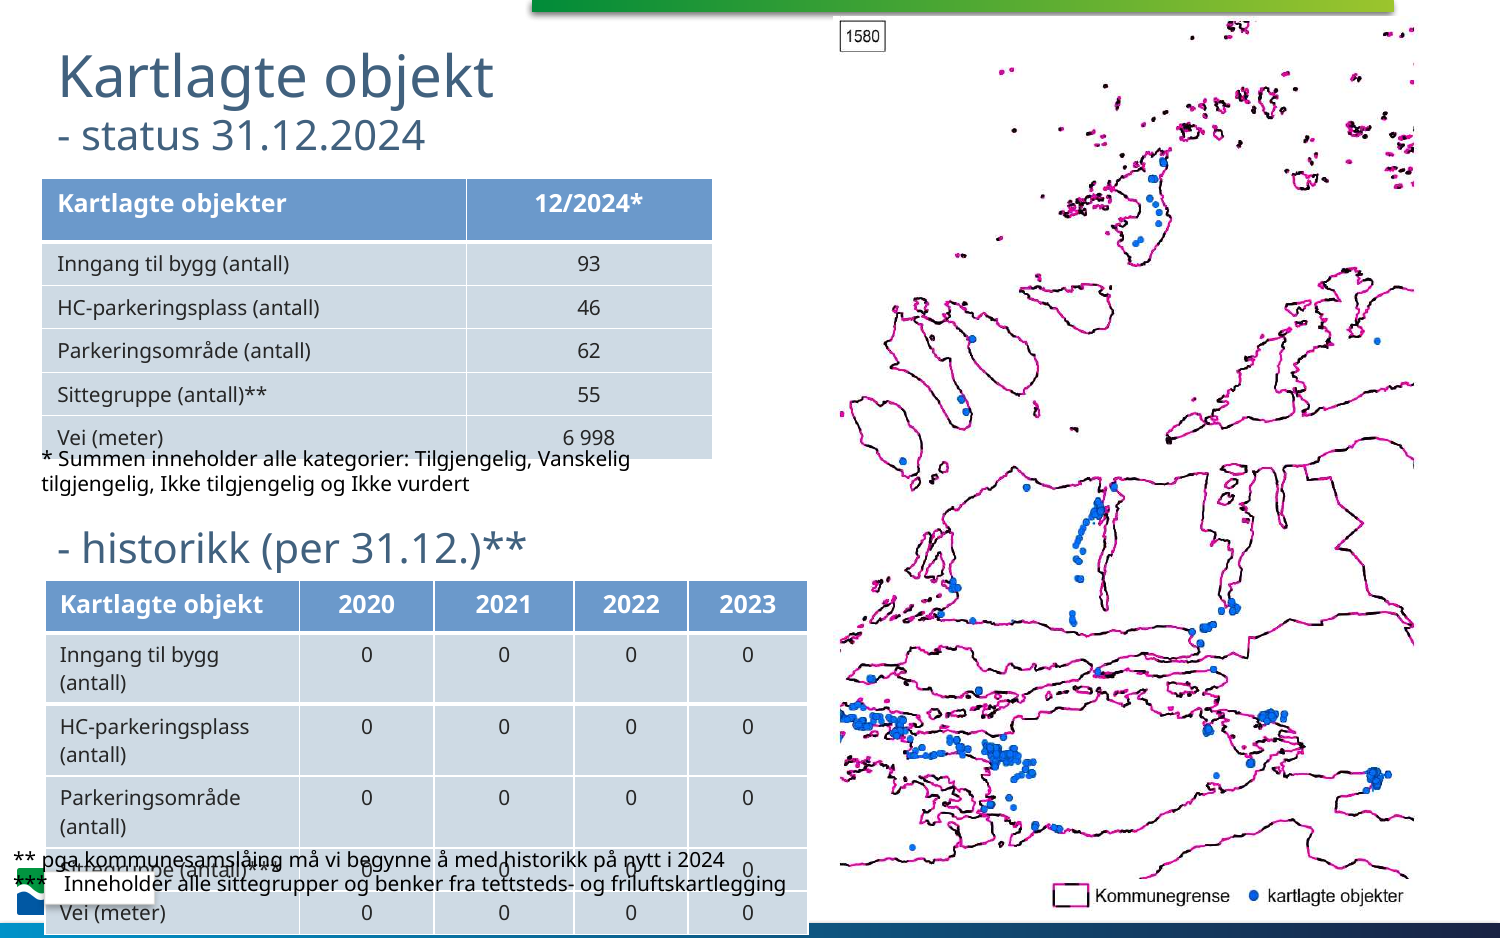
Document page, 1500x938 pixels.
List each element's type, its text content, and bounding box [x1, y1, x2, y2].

table_cell Sittegruppe (antall)** [42, 373, 466, 415]
table_cell Vei (meter) [46, 904, 299, 934]
table_cell 0 [689, 892, 807, 934]
table_cell 62 [467, 329, 712, 372]
table_cell 0 [575, 777, 687, 838]
table_cell 0 [689, 777, 807, 847]
table_cell 55 [467, 373, 712, 415]
table_cell 0 [435, 635, 573, 702]
table_header 2022 [575, 581, 687, 631]
text_box - historikk (per 31.12.)** [42, 496, 828, 580]
table_cell 93 [467, 244, 712, 285]
text_box ** pga kommunesamslåing må vi begynne å med historikk på nytt i 2024 *** Inneholder alle sittegrupper og benker fra tettsteds- og friluftskartlegging [0, 838, 802, 904]
table_cell 46 [467, 286, 712, 328]
table_cell 0 [689, 635, 807, 702]
table_cell 6 998 [467, 416, 712, 459]
table_cell HC-parkeringsplass (antall) [46, 706, 299, 775]
table_cell 0 [300, 635, 433, 702]
table_cell 0 [575, 904, 687, 934]
table_cell Inngang til bygg (antall) [46, 635, 299, 702]
table_header 2020 [300, 581, 433, 631]
table_cell Vei (meter) [42, 416, 466, 438]
picture [833, 16, 1419, 913]
table_cell 0 [435, 777, 573, 838]
table_cell HC-parkeringsplass (antall) [42, 286, 466, 328]
table_header 2021 [435, 581, 573, 631]
text_box Kartlagte objekt - status 31.12.2024 [42, 24, 828, 167]
text_box * Summen inneholder alle kategorier: Tilgjengelig, Vanskelig tilgjengelig, Ikke tilgjengelig og Ikke vurdert [26, 438, 711, 504]
table_cell 0 [802, 849, 807, 890]
table_cell 0 [300, 904, 433, 934]
table_cell 0 [435, 904, 573, 934]
table_header Kartlagte objekter [42, 179, 466, 240]
table_cell 0 [300, 706, 433, 775]
table_cell Inngang til bygg (antall) [42, 244, 466, 285]
table_cell 0 [689, 706, 807, 775]
table_cell 0 [435, 706, 573, 775]
table_header 2023 [689, 581, 807, 631]
table_cell 0 [300, 777, 433, 838]
table_header 12/2024* [467, 179, 712, 240]
table_cell Parkeringsområde (antall) [46, 777, 299, 838]
table_cell Parkeringsområde (antall) [42, 329, 466, 372]
table_cell 0 [575, 635, 687, 702]
table_cell 0 [575, 706, 687, 775]
table_header Kartlagte objekt [46, 581, 299, 631]
